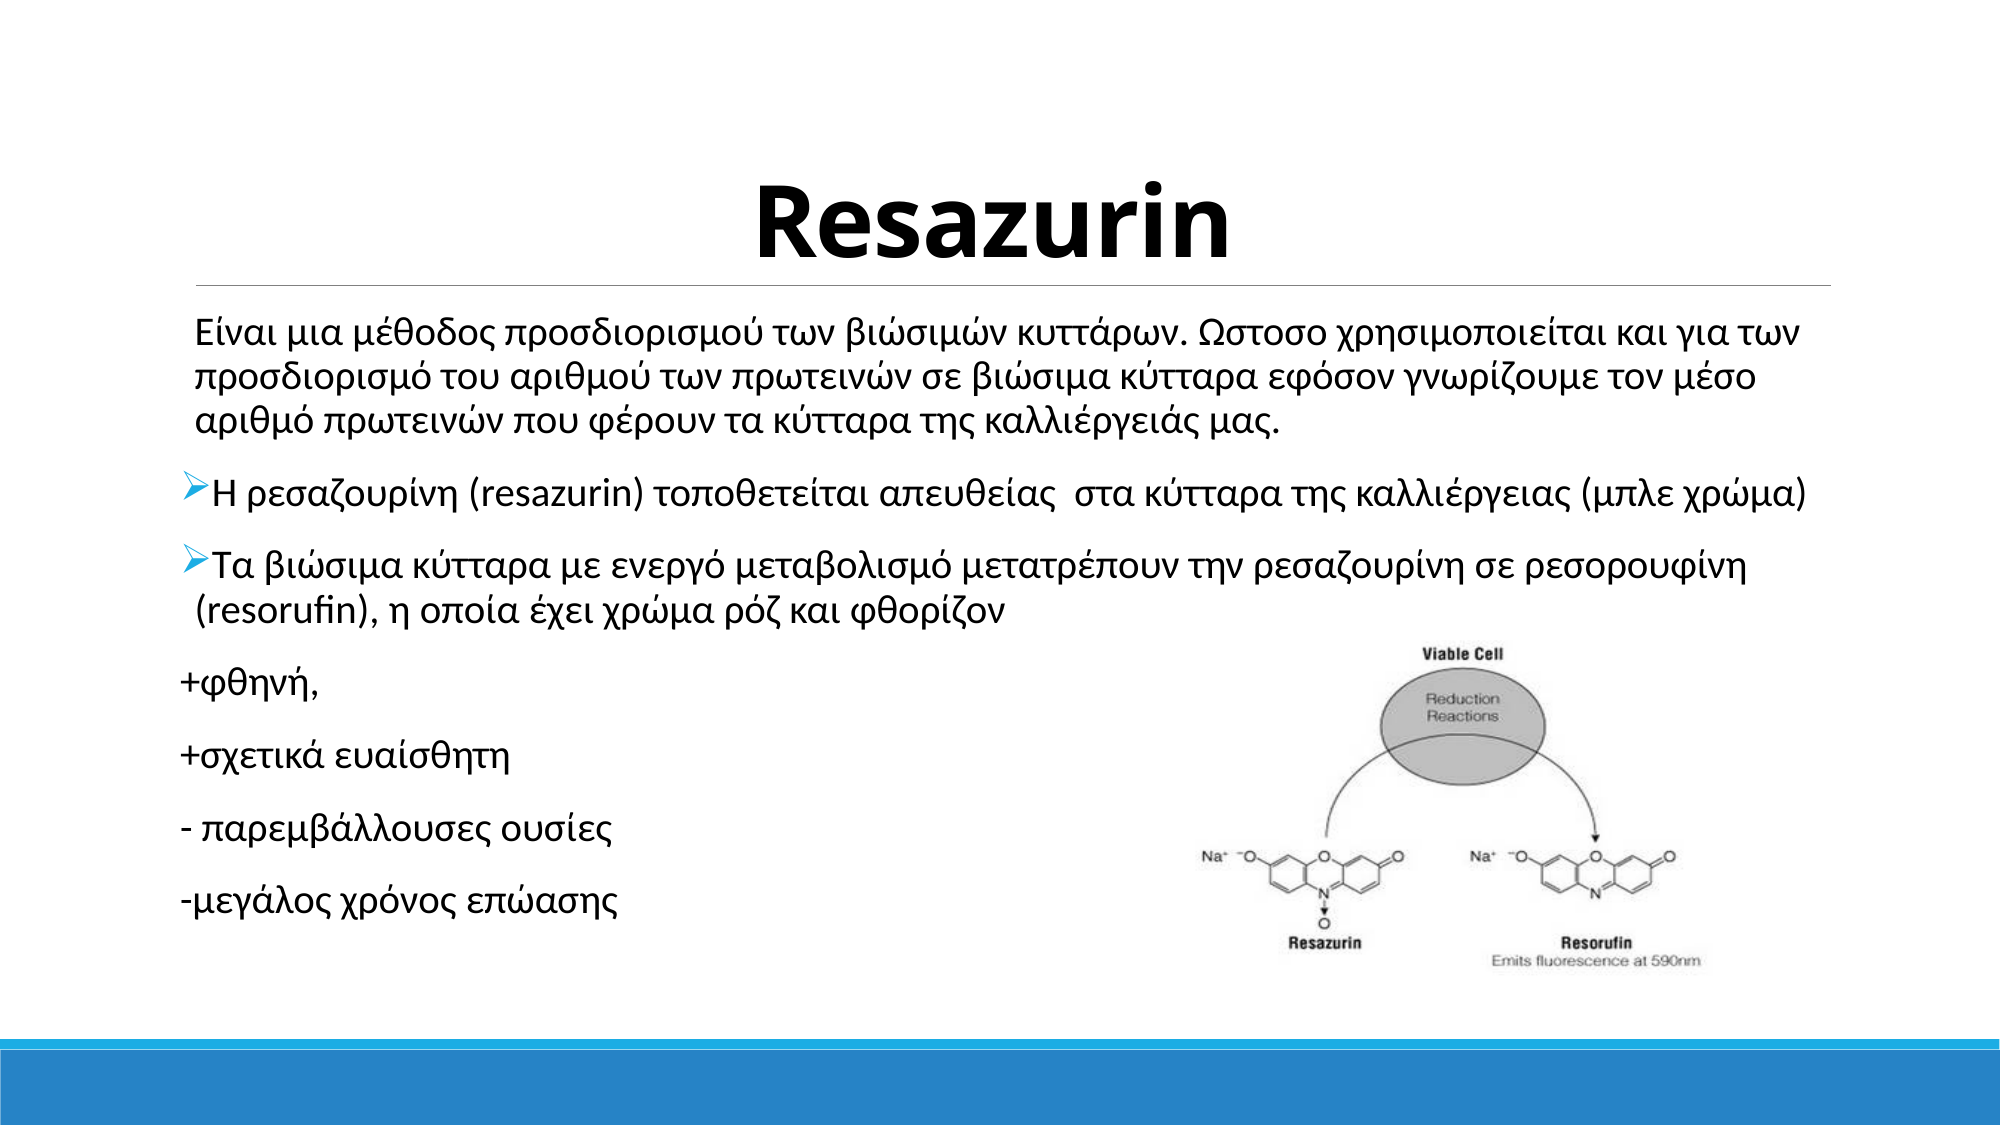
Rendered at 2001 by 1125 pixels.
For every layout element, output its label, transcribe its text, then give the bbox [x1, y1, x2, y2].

title Resazurin [180, 47, 1830, 285]
list Είναι μια μέθοδος προσδιορισμού των βιώσιμών κυττάρων. Ωστοσο χρησιμοποιείται και για των προσδιορισμό του αριθμού των πρωτεινών σε βιώσιμα κύτταρα εφόσον γνωρίζουμε τον μέσο αριθμό πρωτεινών που φέρουν τα κύτταρα της καλλιέργειάς μας. Η ρεσαζουρίνη (resazurin) τοποθετείται απευθείας στα κύτταρα της καλλιέργειας (μπλε χρώμα) Τα βιώσιμα κύτταρα με ενεργό μεταβολισμό μετατρέπουν την ρεσαζουρίνη σε ρεσορουφίνη (resorufin), η οποία έχει χρώμα ρόζ και φθορίζον +φθηνή, +σχετικά ευαίσθητη - παρεμβάλλουσες ουσίες -μεγάλος χρόνος επώασης [180, 302, 1830, 963]
picture [1160, 609, 1713, 982]
